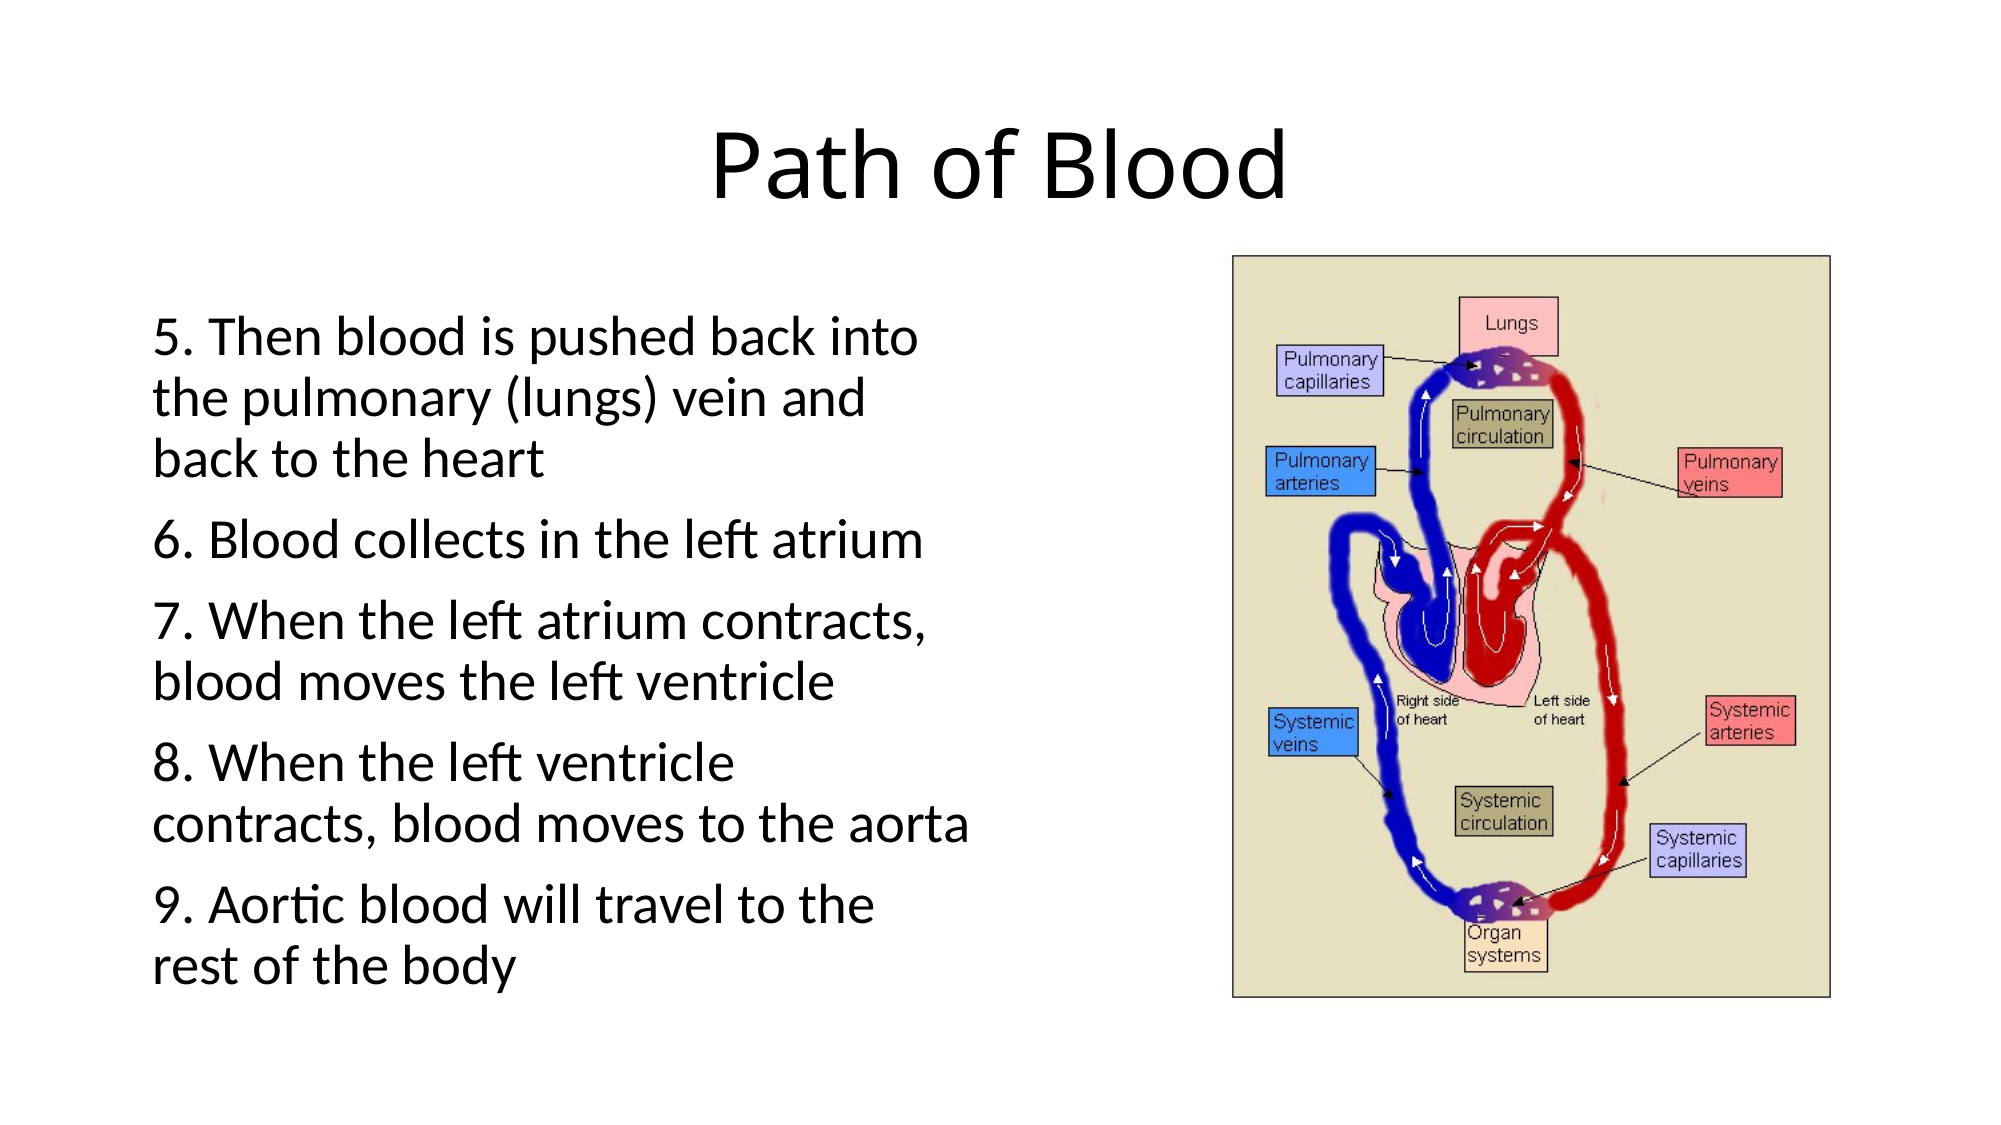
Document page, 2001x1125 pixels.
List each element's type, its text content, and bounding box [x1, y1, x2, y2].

title Path of Blood [137, 59, 1863, 278]
picture [1203, 242, 1863, 1014]
list 5. Then blood is pushed back into the pulmonary (lungs) vein and back to the heart 6. Blood collects in the left atrium 7. When the left atrium contracts, blood moves the left ventricle 8. When the left ventricle contracts, blood moves to the aorta 9. Aortic blood will travel to the rest of the body [137, 299, 988, 1014]
